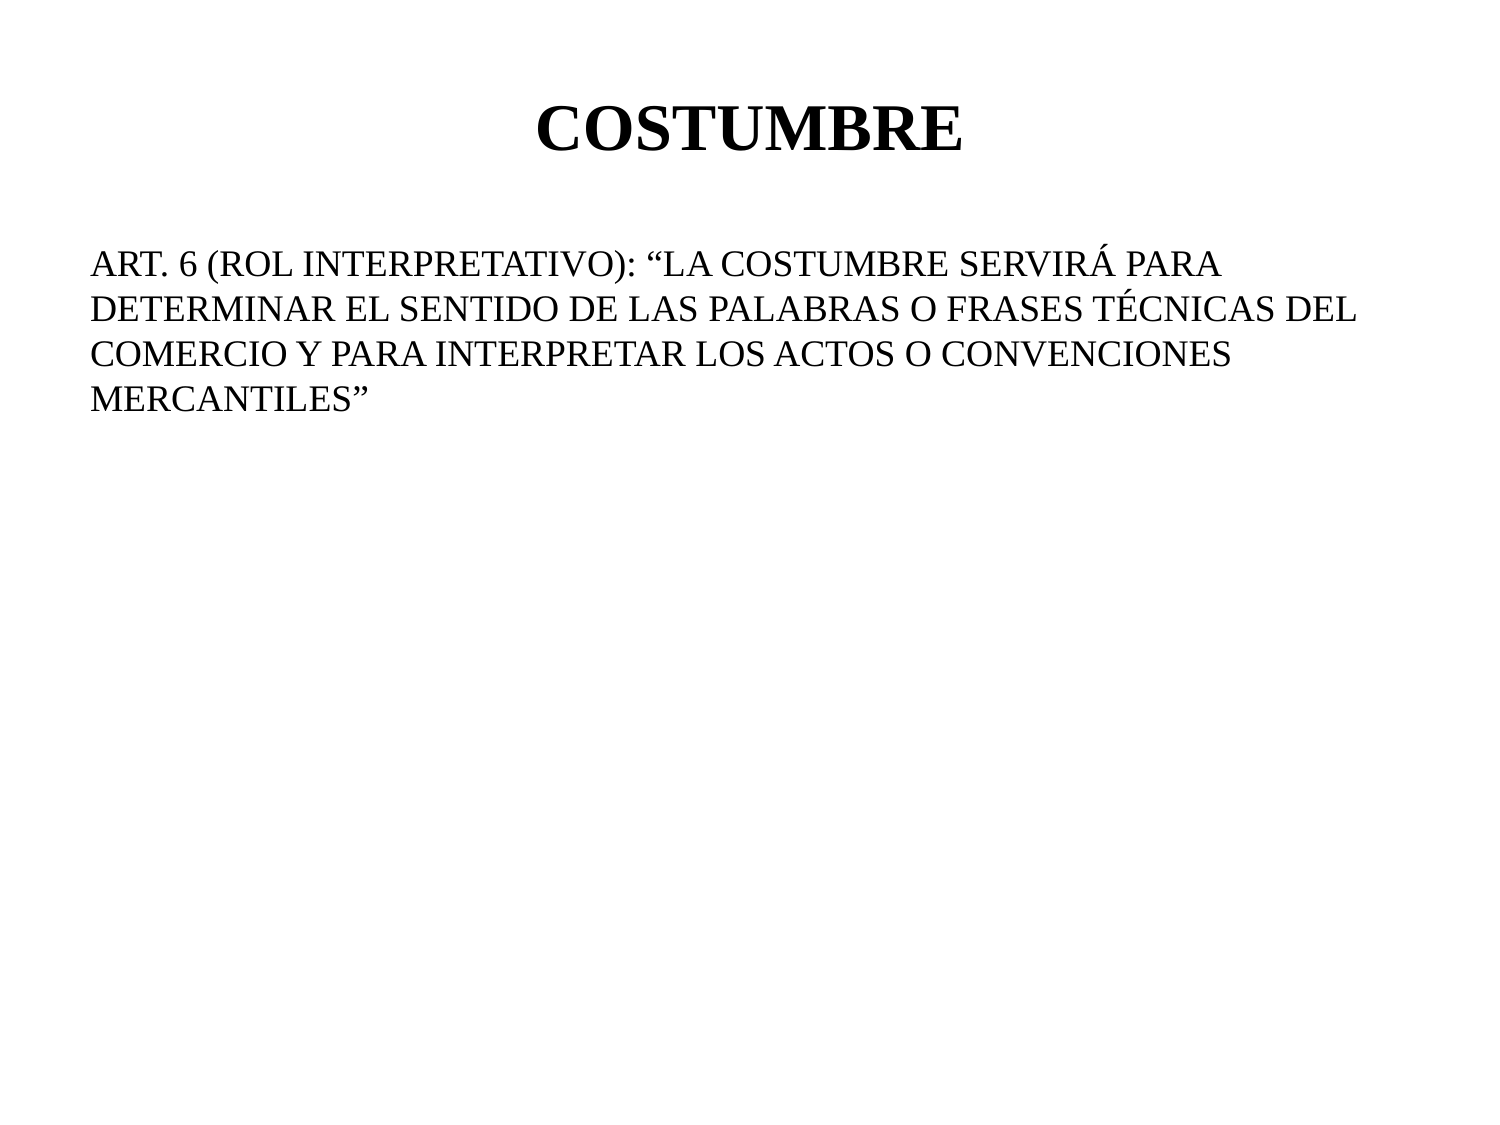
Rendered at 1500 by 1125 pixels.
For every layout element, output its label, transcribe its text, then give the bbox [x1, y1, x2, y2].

title COSTUMBRE [75, 62, 1425, 185]
list ART. 6 (ROL INTERPRETATIVO): “LA COSTUMBRE SERVIRÁ PARA DETERMINAR EL SENTIDO DE LAS PALABRAS O FRASES TÉCNICAS DEL COMERCIO Y PARA INTERPRETAR LOS ACTOS O CONVENCIONES MERCANTILES” [75, 231, 1425, 1000]
